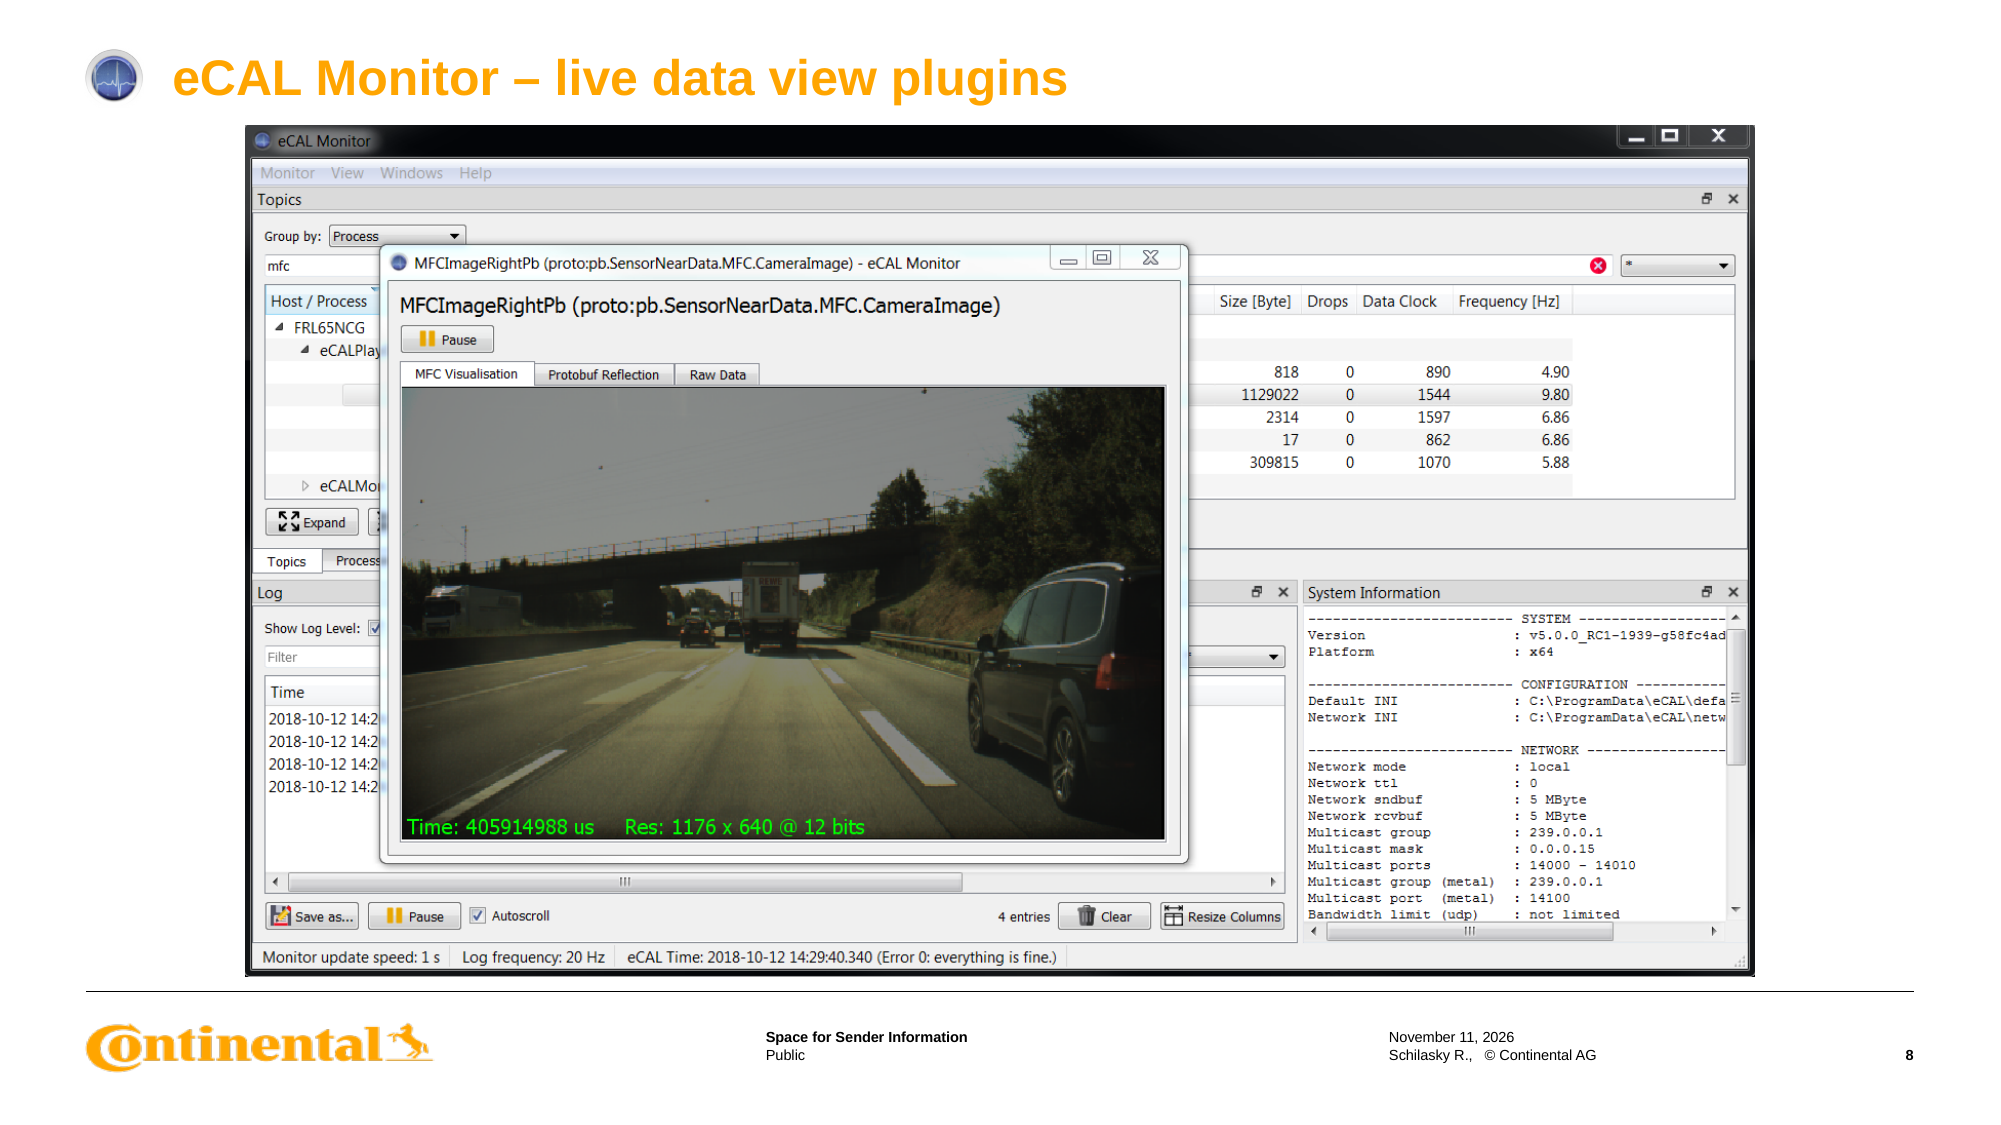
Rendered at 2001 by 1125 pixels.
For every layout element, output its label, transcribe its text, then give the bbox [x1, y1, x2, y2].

slide_number 8 [1834, 1045, 1914, 1071]
picture [84, 48, 144, 108]
footer Schilasky R., © Continental AG [1388, 1045, 1827, 1071]
picture [244, 125, 1756, 977]
title eCAL Monitor – live data view plugins [102, 48, 1914, 167]
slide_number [1388, 1021, 1827, 1045]
